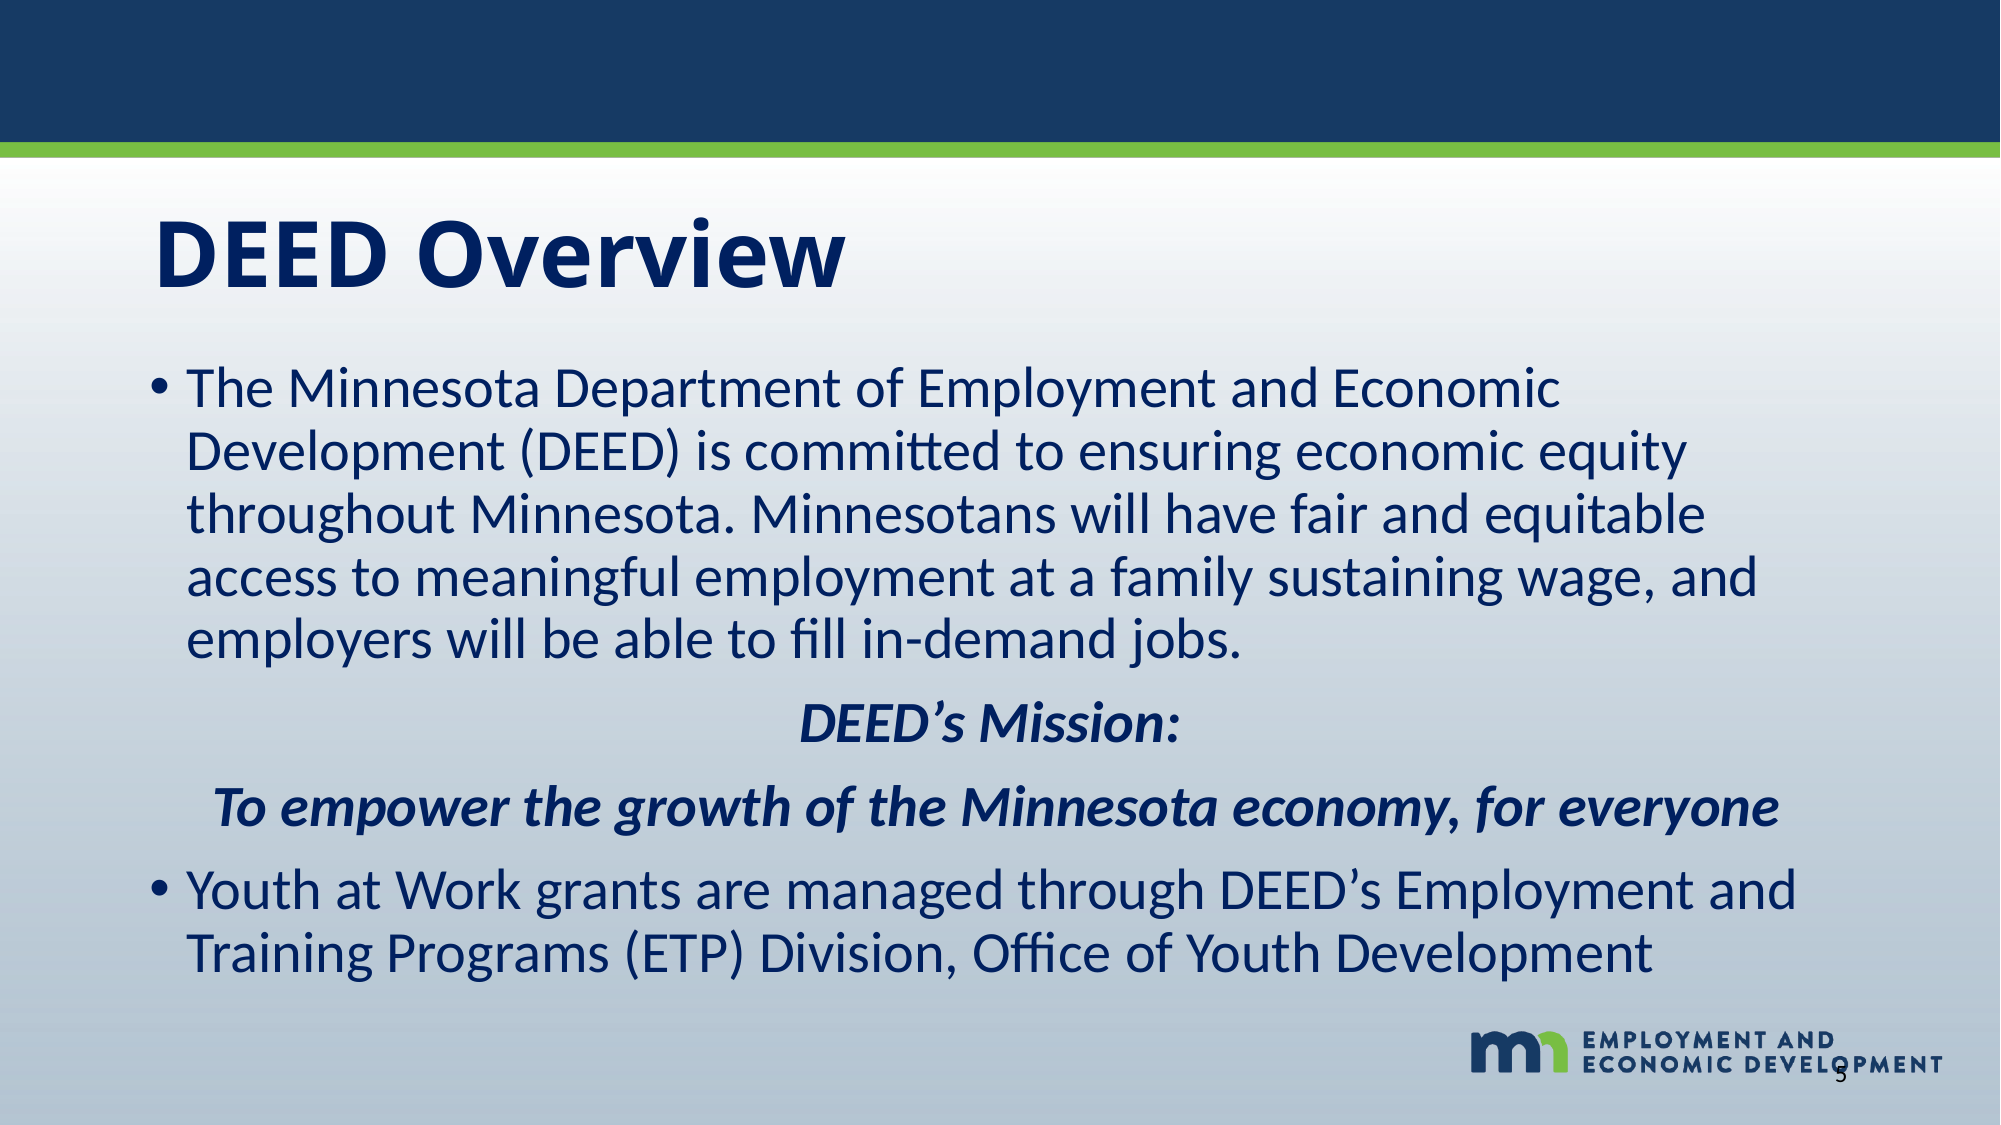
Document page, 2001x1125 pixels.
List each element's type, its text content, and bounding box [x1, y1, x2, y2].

slide_number 5 [1412, 1042, 1863, 1103]
list The Minnesota Department of Employment and Economic Development (DEED) is committed to ensuring economic equity throughout Minnesota. Minnesotans will have fair and equitable access to meaningful employment at a family sustaining wage, and employers will be able to fill in-demand jobs. DEED’s Mission: To empower the growth of the Minnesota economy, for everyone Youth at Work grants are managed through DEED’s Employment and Training Programs (ETP) Division, Office of Youth Development [134, 349, 1860, 1064]
picture [0, 0, 2000, 1125]
title DEED Overview [137, 149, 1863, 367]
